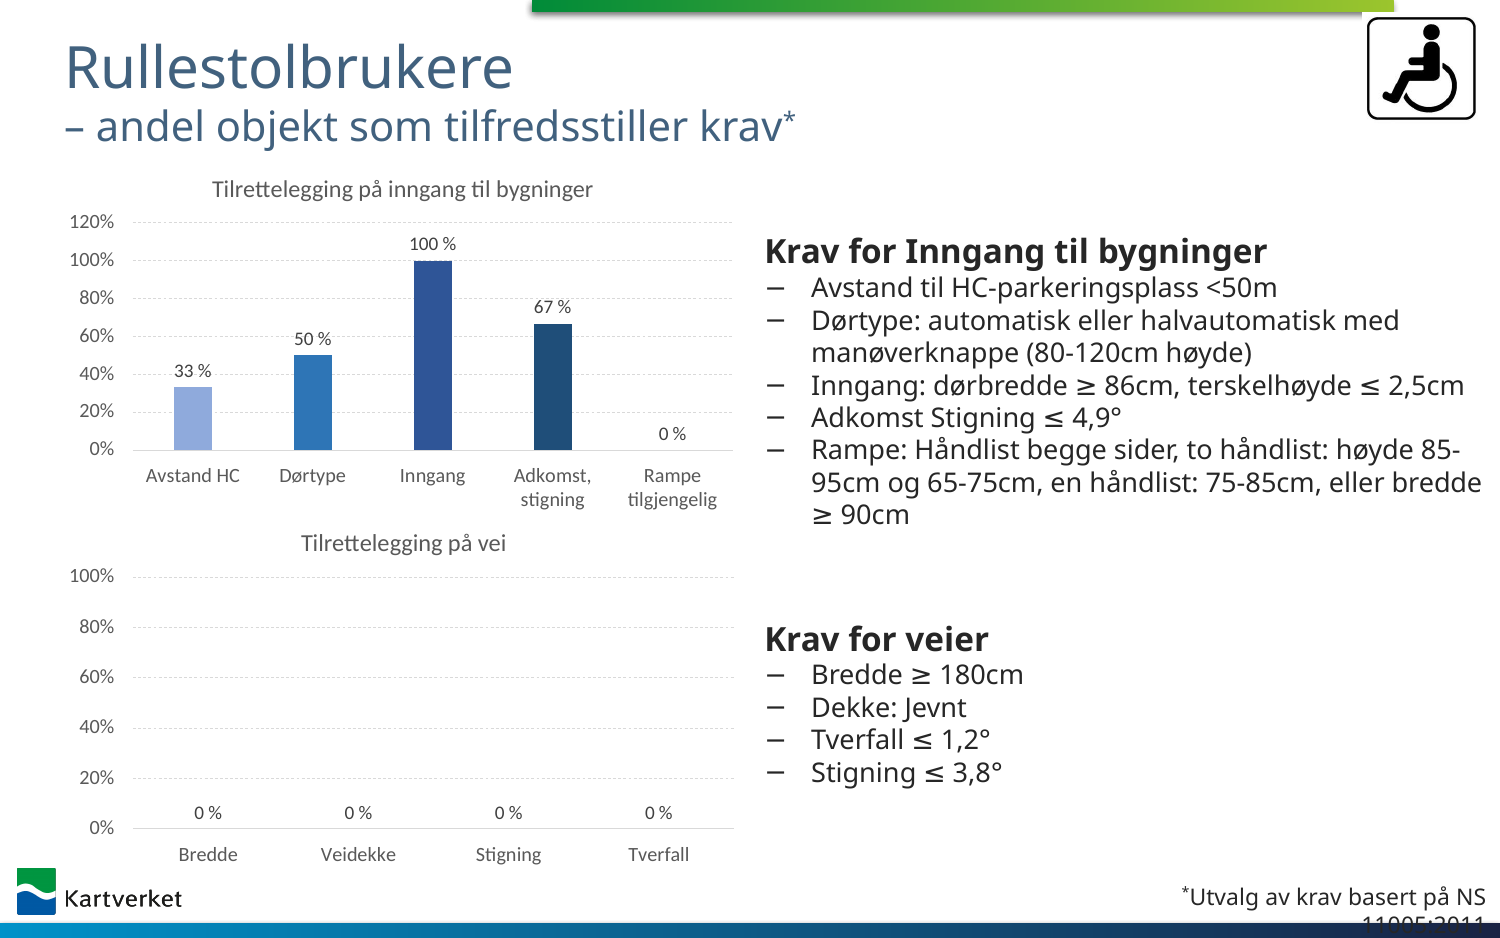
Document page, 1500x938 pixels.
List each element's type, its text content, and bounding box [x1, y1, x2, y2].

picture [62, 520, 746, 874]
text_box *Utvalg av krav basert på NS 11005:2011 [1068, 873, 1500, 938]
text_box Krav for Inngang til bygninger Avstand til HC-parkeringsplass <50m Dørtype: automatisk eller halvautomatisk med manøverknappe (80-120cm høyde) Inngang: dørbredde ≥ 86cm, terskelhøyde ≤ 2,5cm Adkomst Stigning ≤ 4,9° Rampe: Håndlist begge sider, to håndlist: høyde 85-95cm og 65-75cm, en håndlist: 75-85cm, eller bredde ≥ 90cm [749, 223, 1500, 538]
picture [62, 166, 744, 519]
text_box Krav for veier Bredde ≥ 180cm Dekke: Jevnt Tverfall ≤ 1,2° Stigning ≤ 3,8° [749, 610, 1500, 795]
picture [1362, 12, 1481, 126]
text_box Rullestolbrukere – andel objekt som tilfredsstiller krav* [49, 25, 1431, 158]
